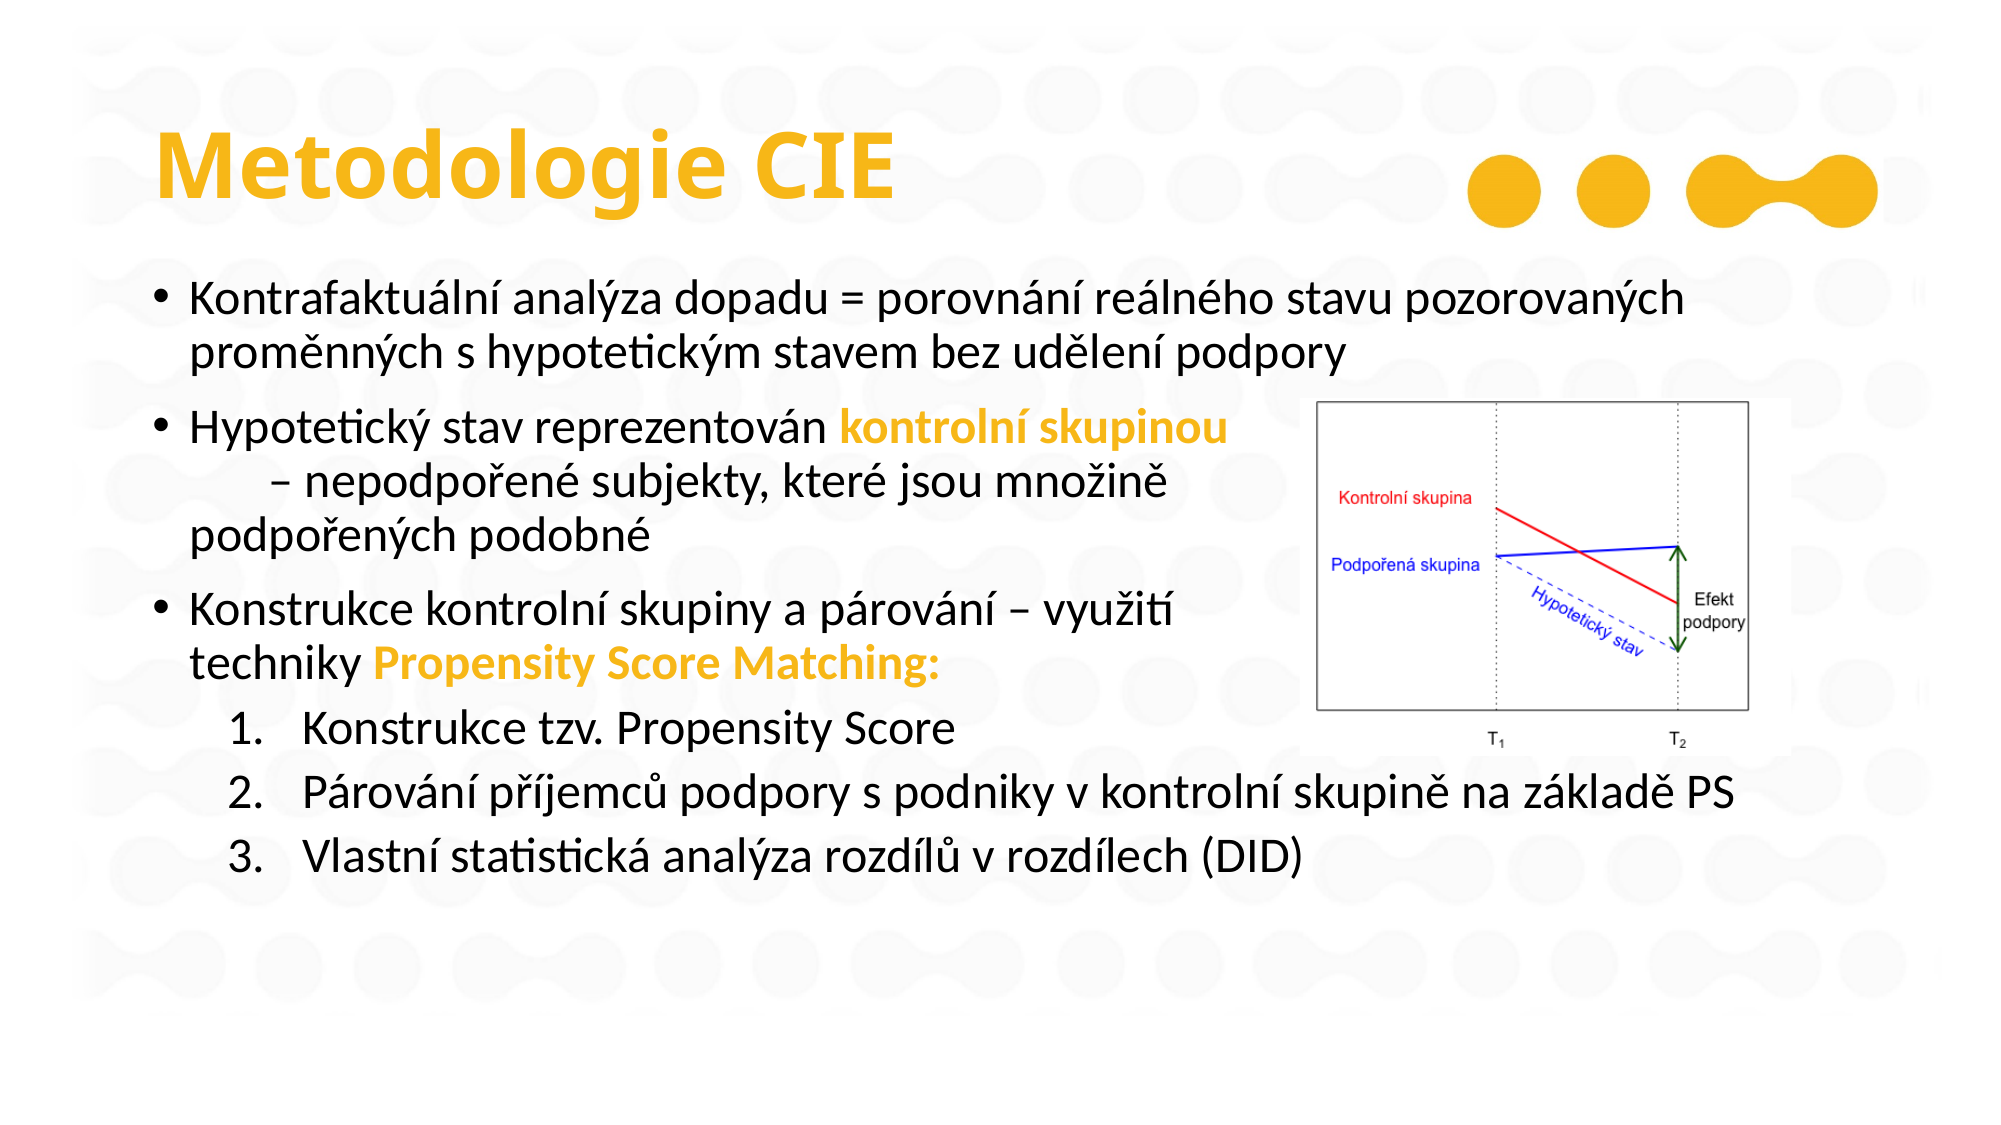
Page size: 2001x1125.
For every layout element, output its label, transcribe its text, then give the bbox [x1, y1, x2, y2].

picture [100, 54, 1916, 989]
list Kontrafaktuální analýza dopadu = porovnání reálného stavu pozorovaných proměnných s hypotetickým stavem bez udělení podpory Hypotetický stav reprezentován kontrolní skupinou – nepodpořené subjekty, které jsou množině podpořených podobné Konstrukce kontrolní skupiny a párování – využití techniky Propensity Score Matching: Konstrukce tzv. Propensity Score Párování příjemců podpory s podniky v kontrolní skupině na základě PS Vlastní statistická analýza rozdílů v rozdílech (DID) [137, 263, 1863, 1014]
picture [1299, 398, 1792, 756]
title Metodologie CIE [137, 59, 1863, 263]
